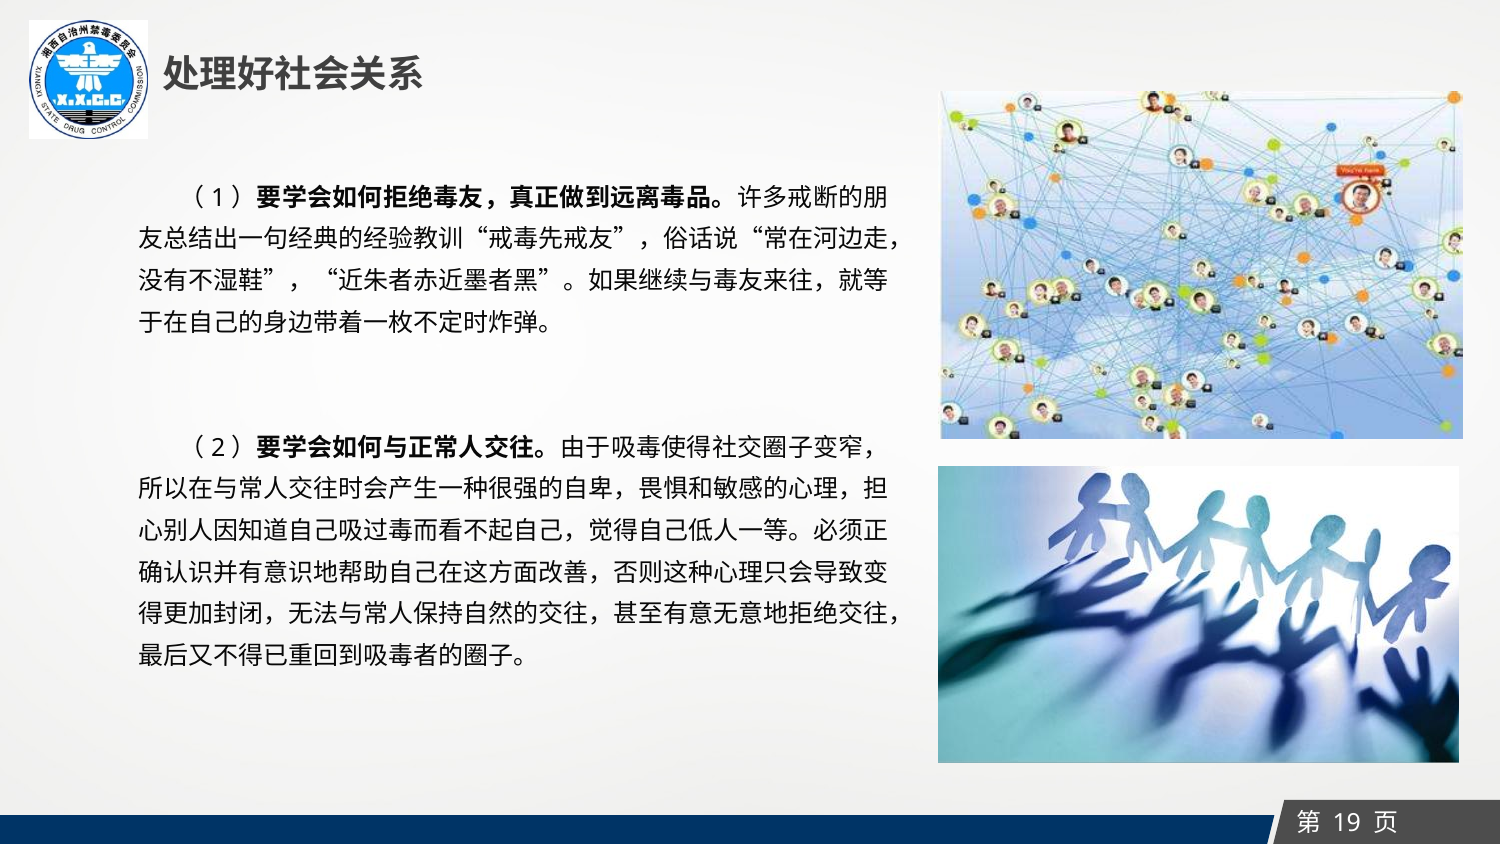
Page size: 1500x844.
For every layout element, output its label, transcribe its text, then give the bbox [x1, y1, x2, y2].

text_box （1）要学会如何拒绝毒友，真正做到远离毒品。许多戒断的朋友总结出一句经典的经验教训“戒毒先戒友”，俗话说“常在河边走，没有不湿鞋”，“近朱者赤近墨者黑”。如果继续与毒友来往，就等于在自己的身边带着一枚不定时炸弹。 （2）要学会如何与正常人交往。由于吸毒使得社交圈子变窄，所以在与常人交往时会产生一种很强的自卑，畏惧和敏感的心理，担心别人因知道自己吸过毒而看不起自己，觉得自己低人一等。必须正确认识并有意识地帮助自己在这方面改善，否则这种心理只会导致变得更加封闭，无法与常人保持自然的交往，甚至有意无意地拒绝交往，最后又不得已重回到吸毒者的圈子。 [123, 161, 904, 722]
picture [0, 0, 1500, 844]
text_box 处理好社会关系 [152, 43, 650, 103]
